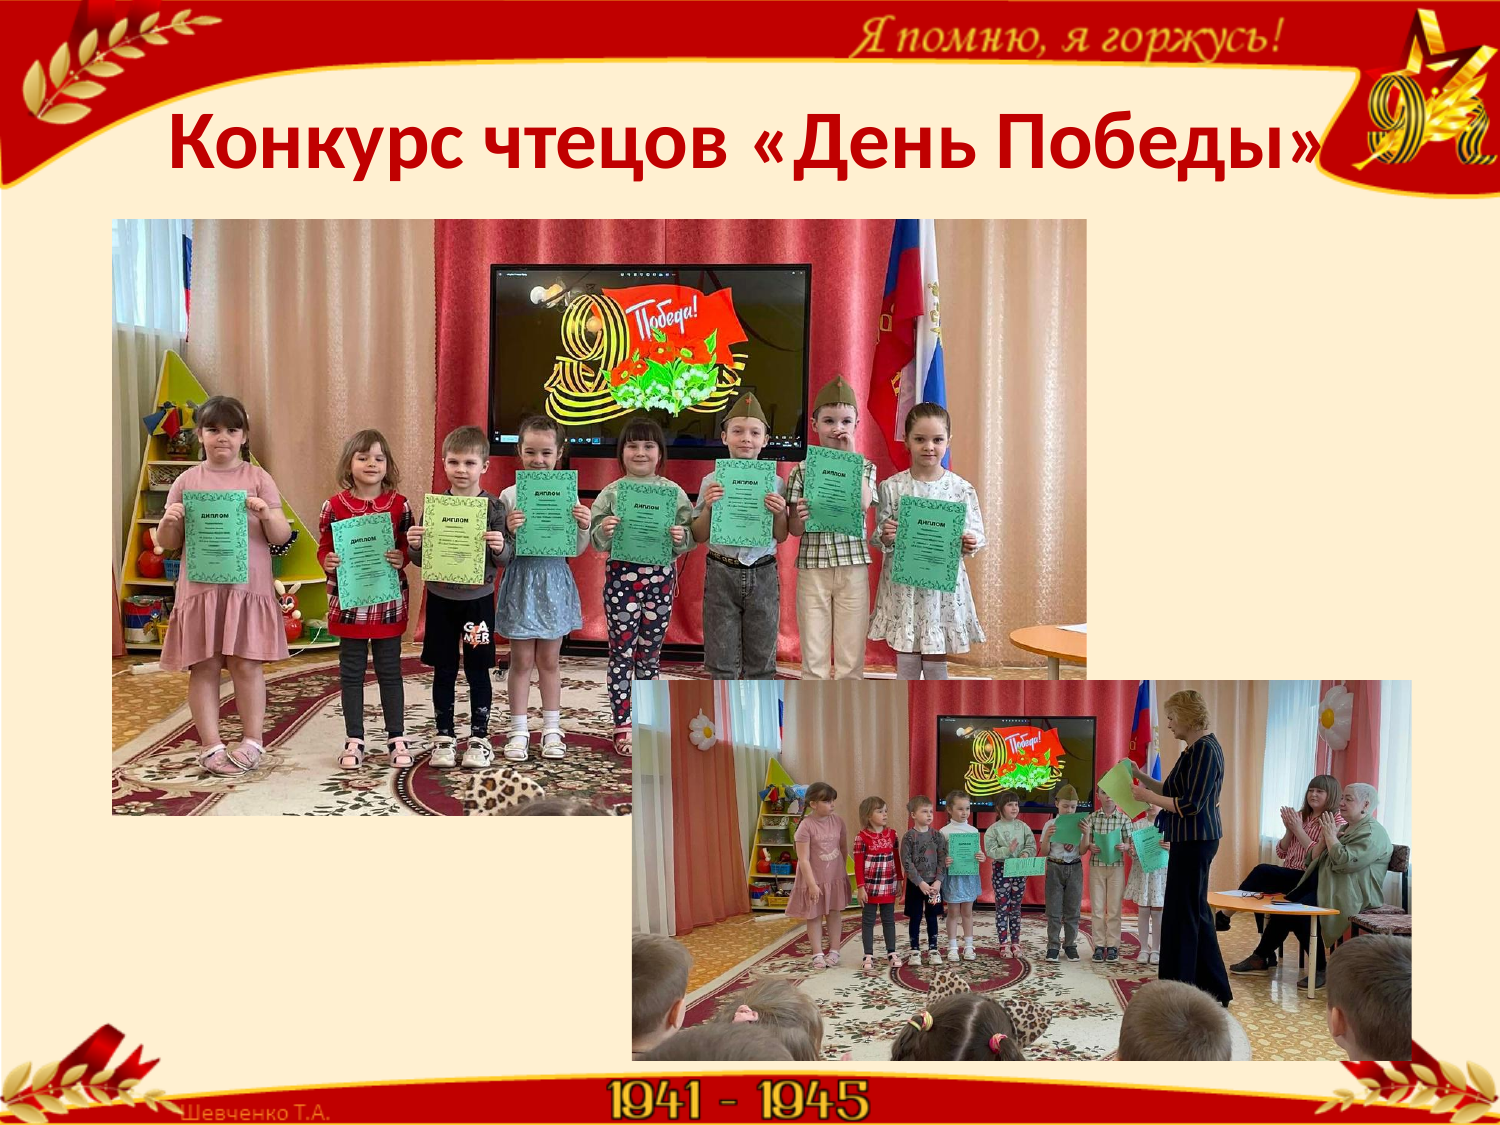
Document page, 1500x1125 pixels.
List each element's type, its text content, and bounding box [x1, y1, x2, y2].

text_box Конкурс чтецов «День Победы» [74, 78, 1425, 208]
picture [0, 0, 1500, 1125]
